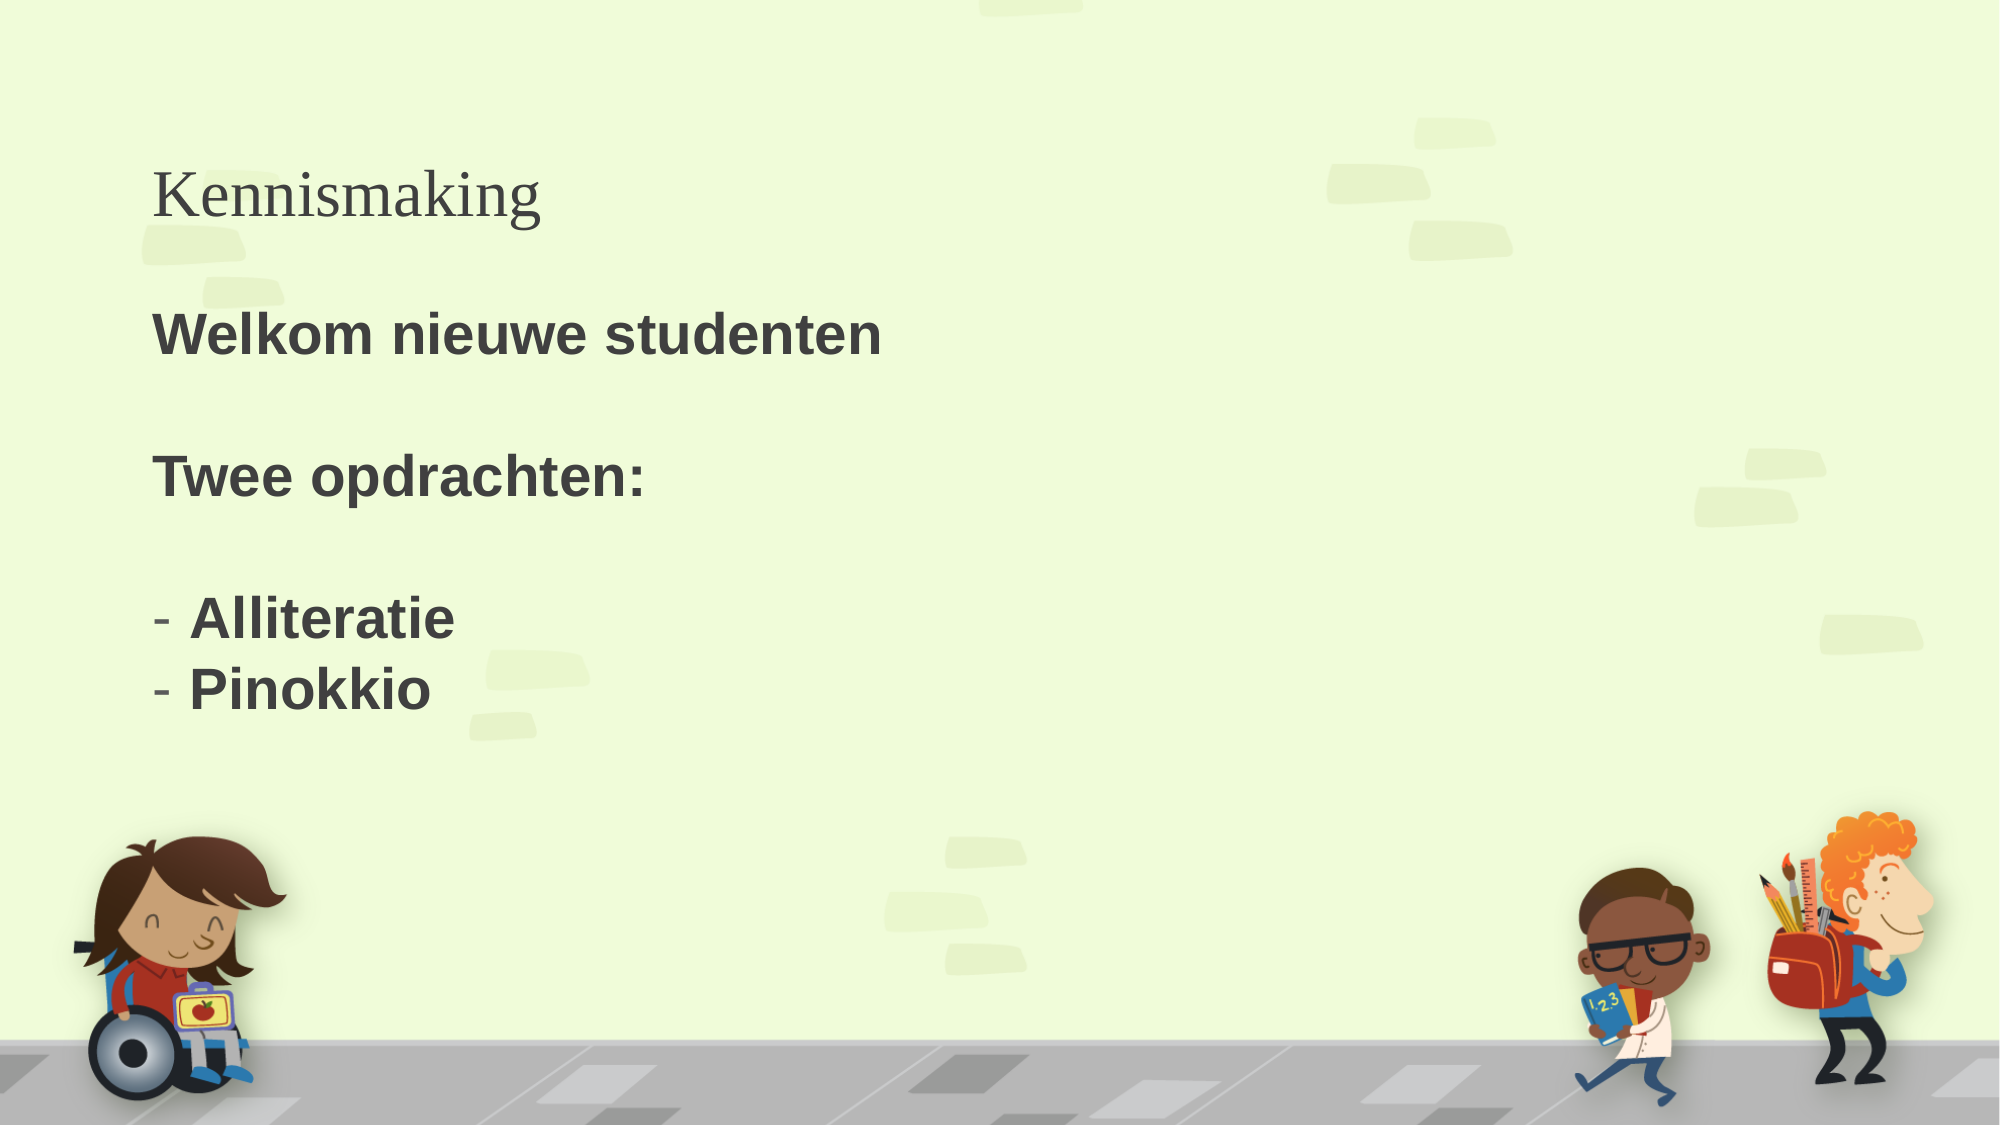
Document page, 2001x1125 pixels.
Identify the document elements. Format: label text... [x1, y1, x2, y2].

list Welkom nieuwe studenten Twee opdrachten: Alliteratie Pinokkio [137, 299, 1750, 871]
picture [0, 0, 2000, 1125]
title Kennismaking [137, 59, 1750, 238]
